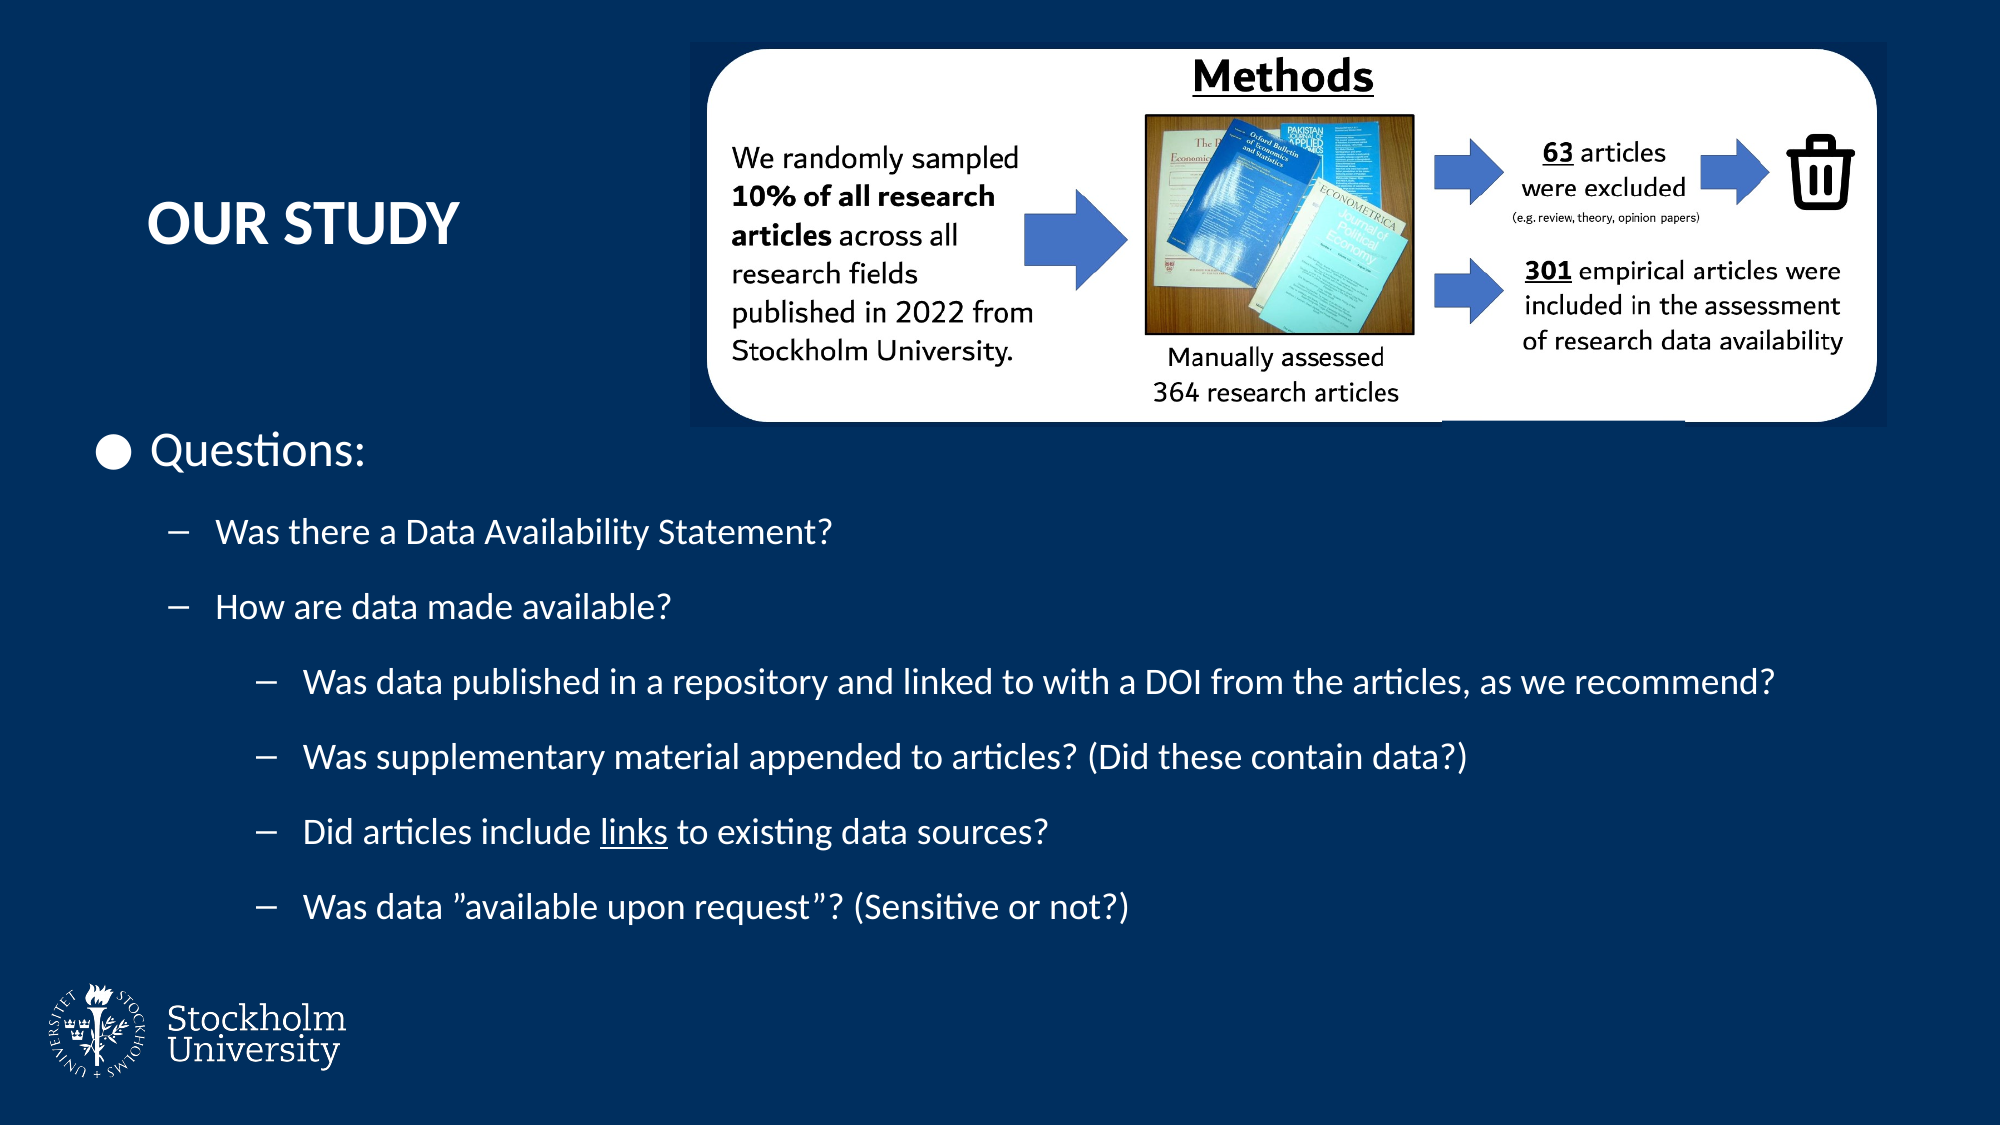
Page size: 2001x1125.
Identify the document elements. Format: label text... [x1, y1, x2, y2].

picture [47, 983, 346, 1078]
list Questions: Was there a Data Availability Statement? How are data made available? Was data published in a repository and linked to with a DOI from the articles, as we recommend? Was supplementary material appended to articles? (Did these contain data?) Did articles include links to existing data sources? Was data ”available upon request”? (Sensitive or not?) [78, 408, 1813, 937]
title OUR STUDY [132, 172, 684, 303]
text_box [689, 42, 1887, 460]
